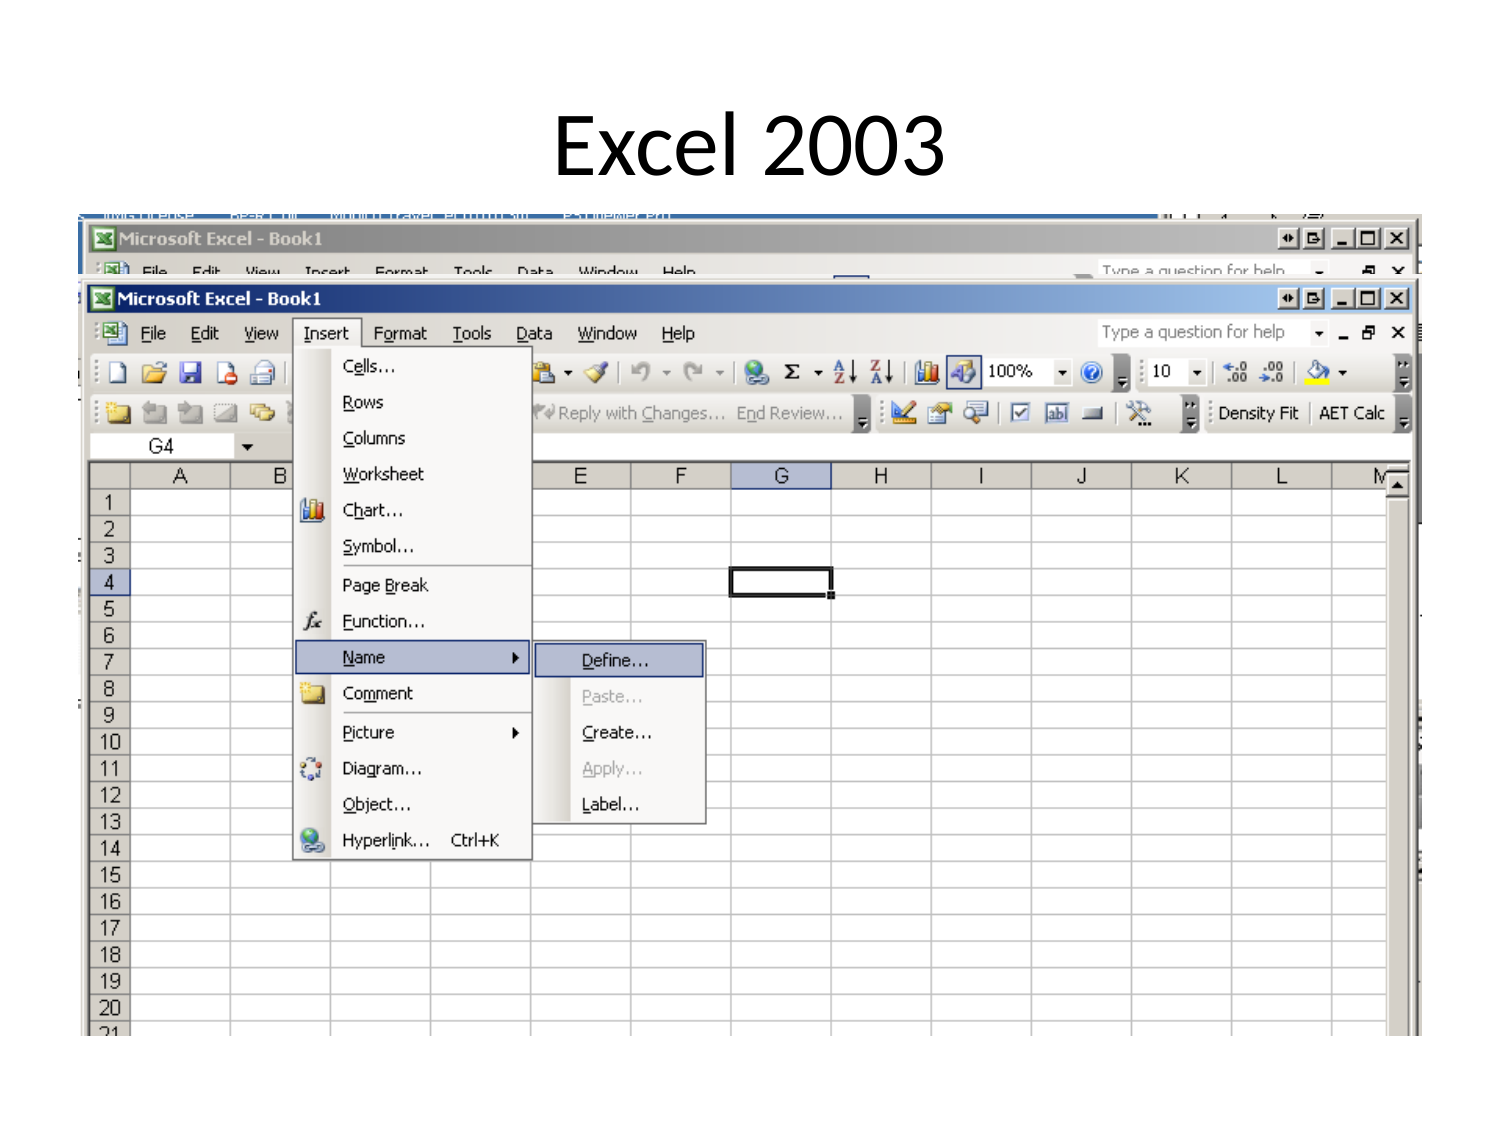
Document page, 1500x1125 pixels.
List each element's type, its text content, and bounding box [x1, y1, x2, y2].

picture [77, 213, 1423, 1037]
title Excel 2003 [74, 44, 1426, 219]
